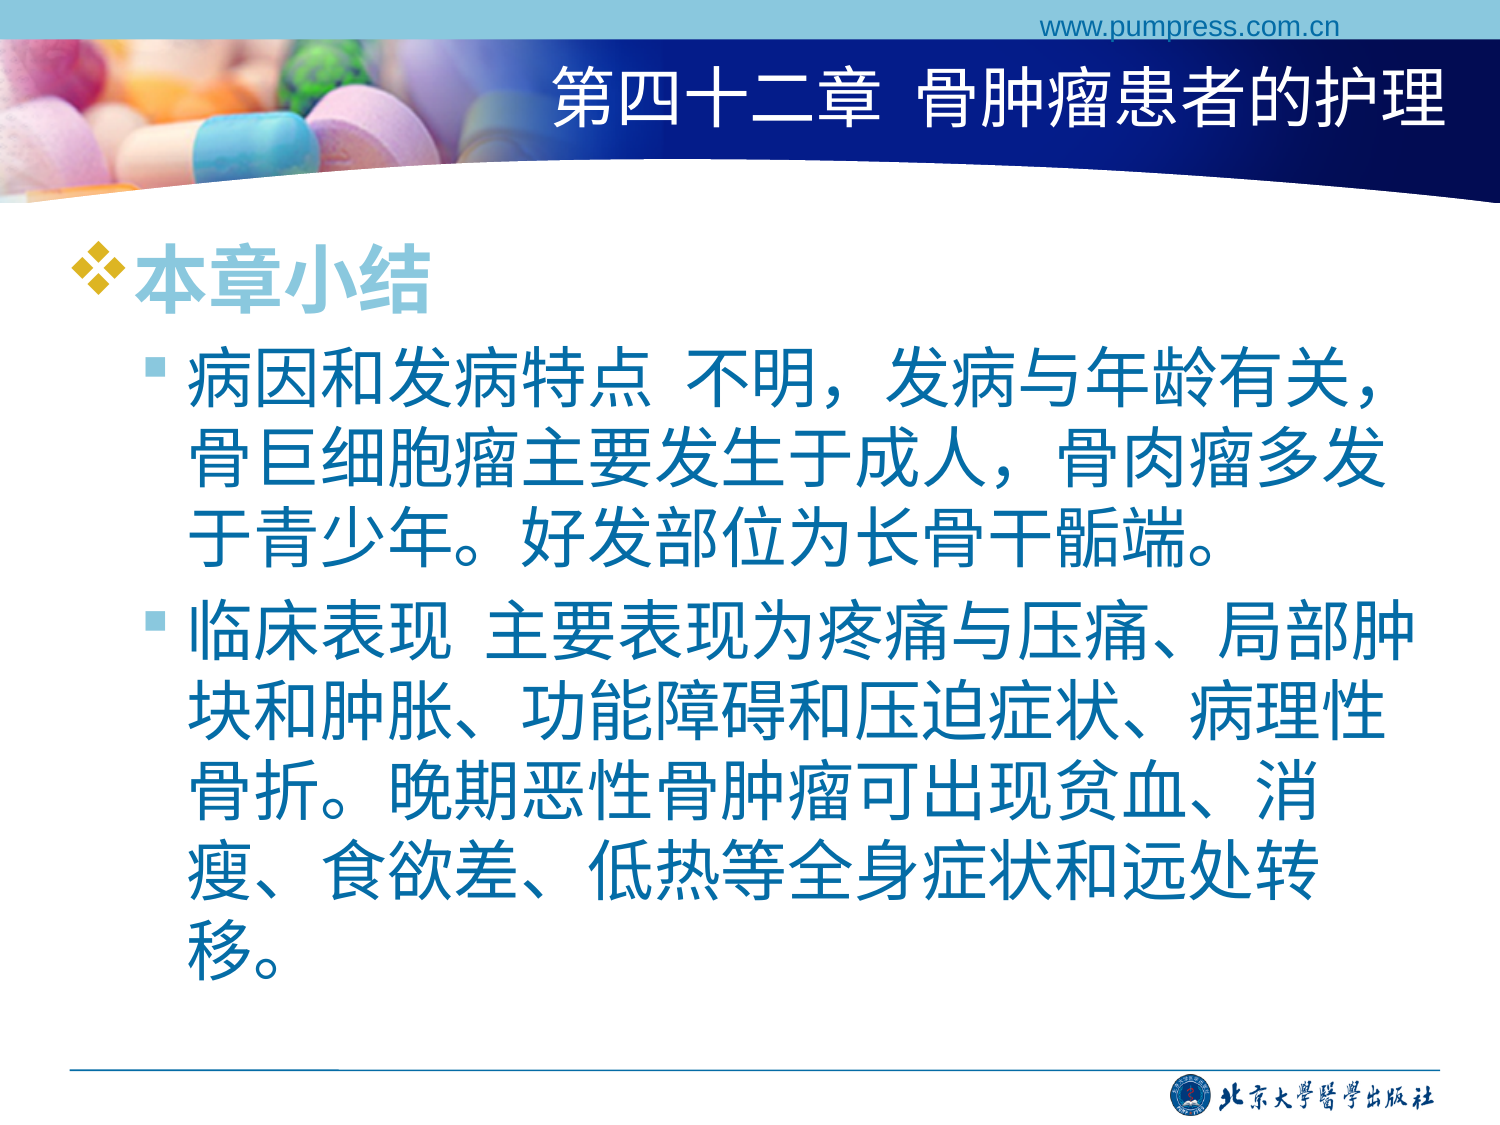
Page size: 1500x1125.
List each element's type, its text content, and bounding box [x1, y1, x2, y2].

picture [0, 40, 1500, 203]
title 第四十二章 骨肿瘤患者的护理 [137, 49, 1463, 143]
slide_number www.pumpress.com.cn [1025, 0, 1463, 38]
picture [1170, 1074, 1436, 1118]
list 本章小结 病因和发病特点 不明，发病与年龄有关，骨巨细胞瘤主要发生于成人，骨肉瘤多发于青少年。好发部位为长骨干骺端。 临床表现 主要表现为疼痛与压痛、局部肿块和肿胀、功能障碍和压迫症状、病理性骨折。晚期恶性骨肿瘤可出现贫血、消瘦、食欲差、低热等全身症状和远处转移。 [49, 224, 1463, 1026]
